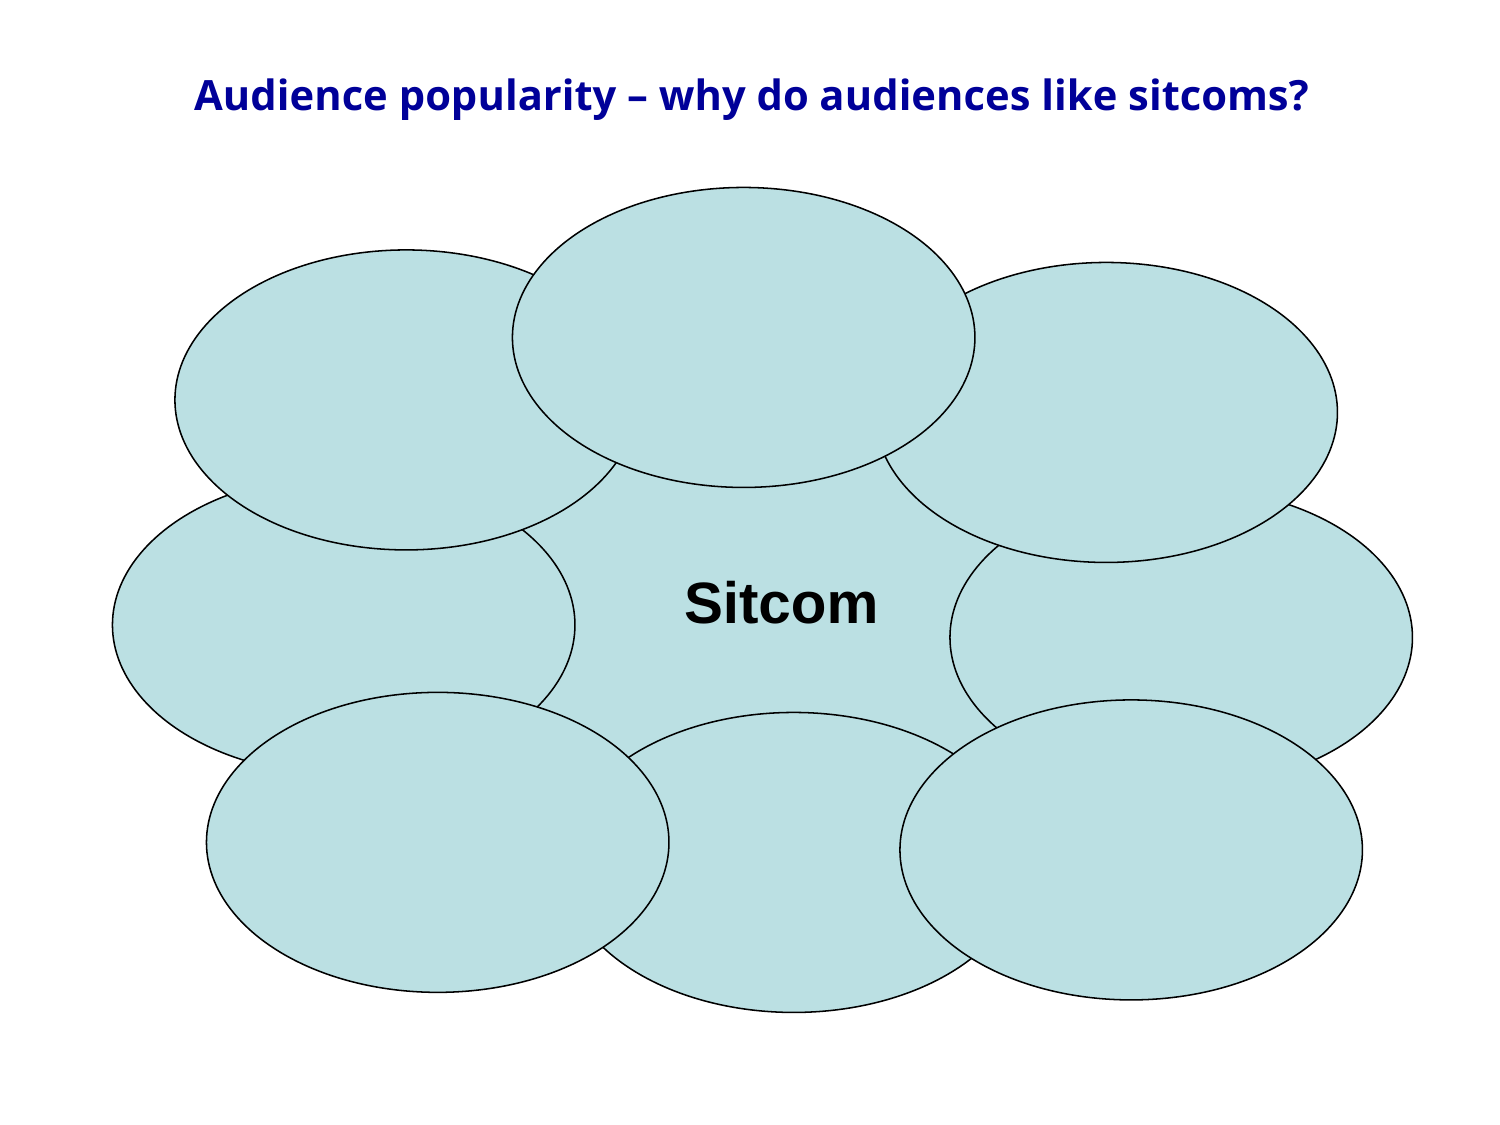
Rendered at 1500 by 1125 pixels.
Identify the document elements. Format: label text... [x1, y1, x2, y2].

text_box [174, 249, 616, 550]
text_box [206, 692, 669, 993]
text_box [949, 505, 1413, 759]
text_box [885, 262, 1338, 563]
text_box [112, 495, 575, 760]
text_box [512, 187, 975, 488]
text_box Sitcom [525, 457, 997, 757]
text_box [603, 712, 971, 1013]
title Audience popularity – why do audiences like sitcoms? [76, 0, 1428, 188]
text_box [899, 699, 1363, 1000]
